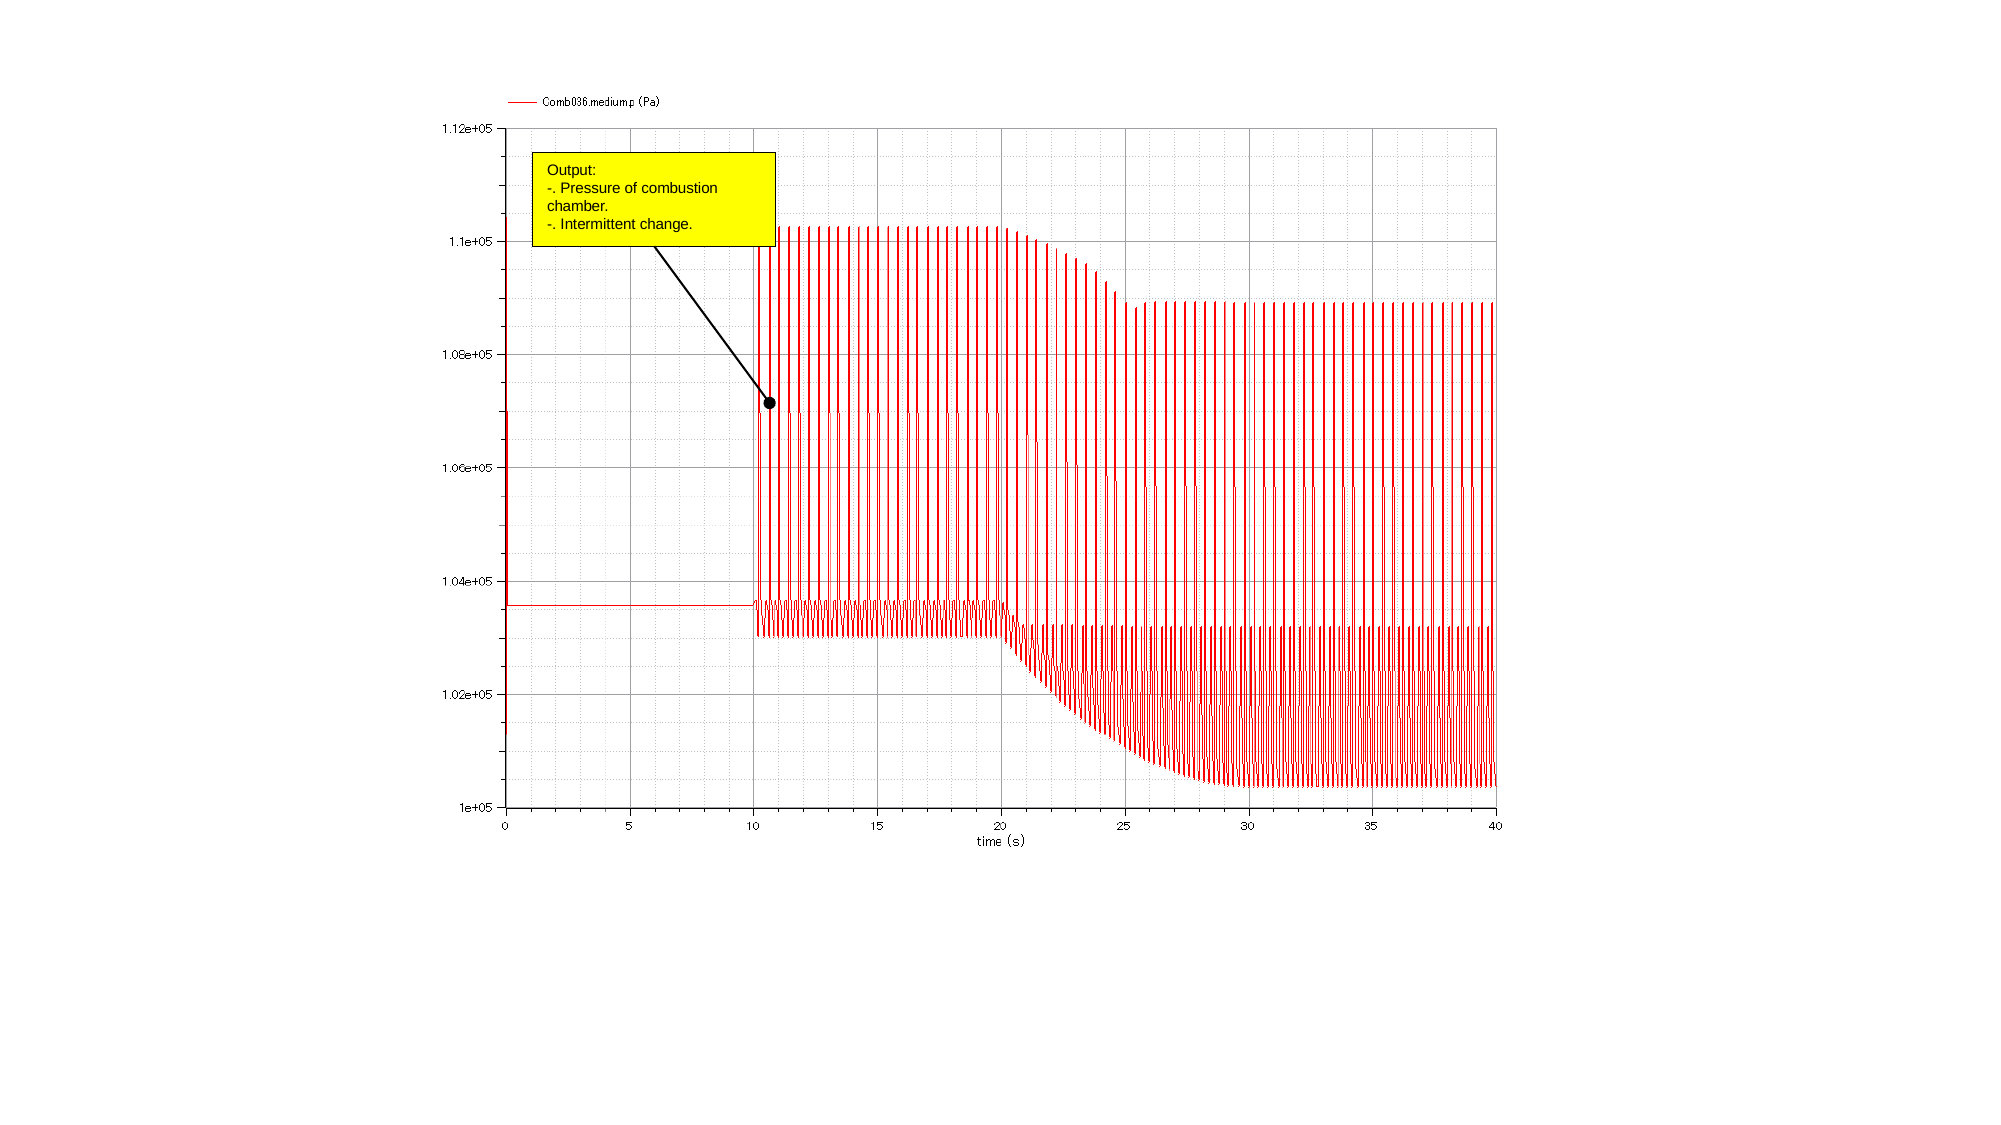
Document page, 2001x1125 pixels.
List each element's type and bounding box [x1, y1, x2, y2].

picture [436, 80, 1508, 853]
text_box [654, 246, 770, 404]
